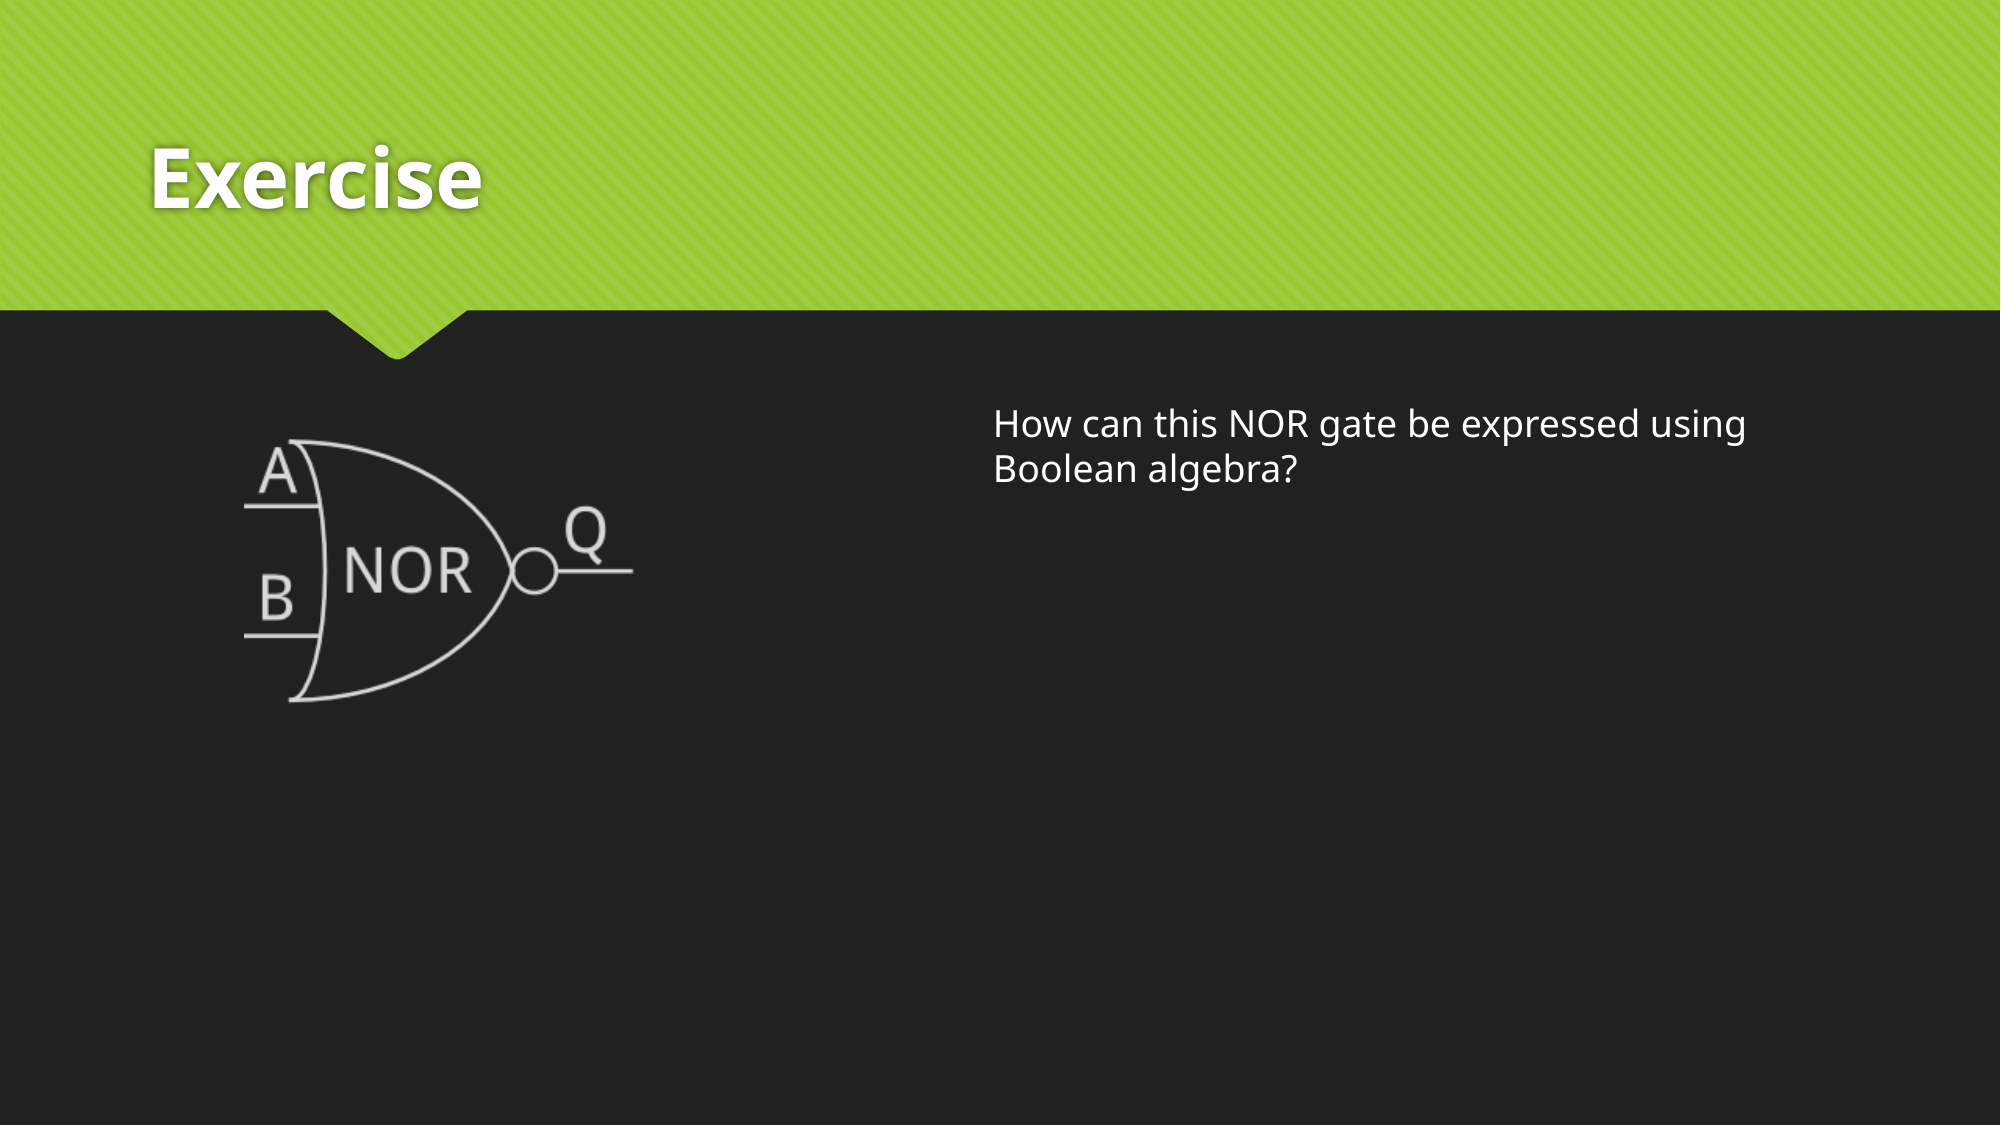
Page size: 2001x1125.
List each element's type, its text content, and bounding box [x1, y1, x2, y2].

text_box How can this NOR gate be expressed using Boolean algebra? [978, 392, 1868, 498]
picture [232, 429, 639, 715]
title Exercise [132, 73, 1868, 233]
